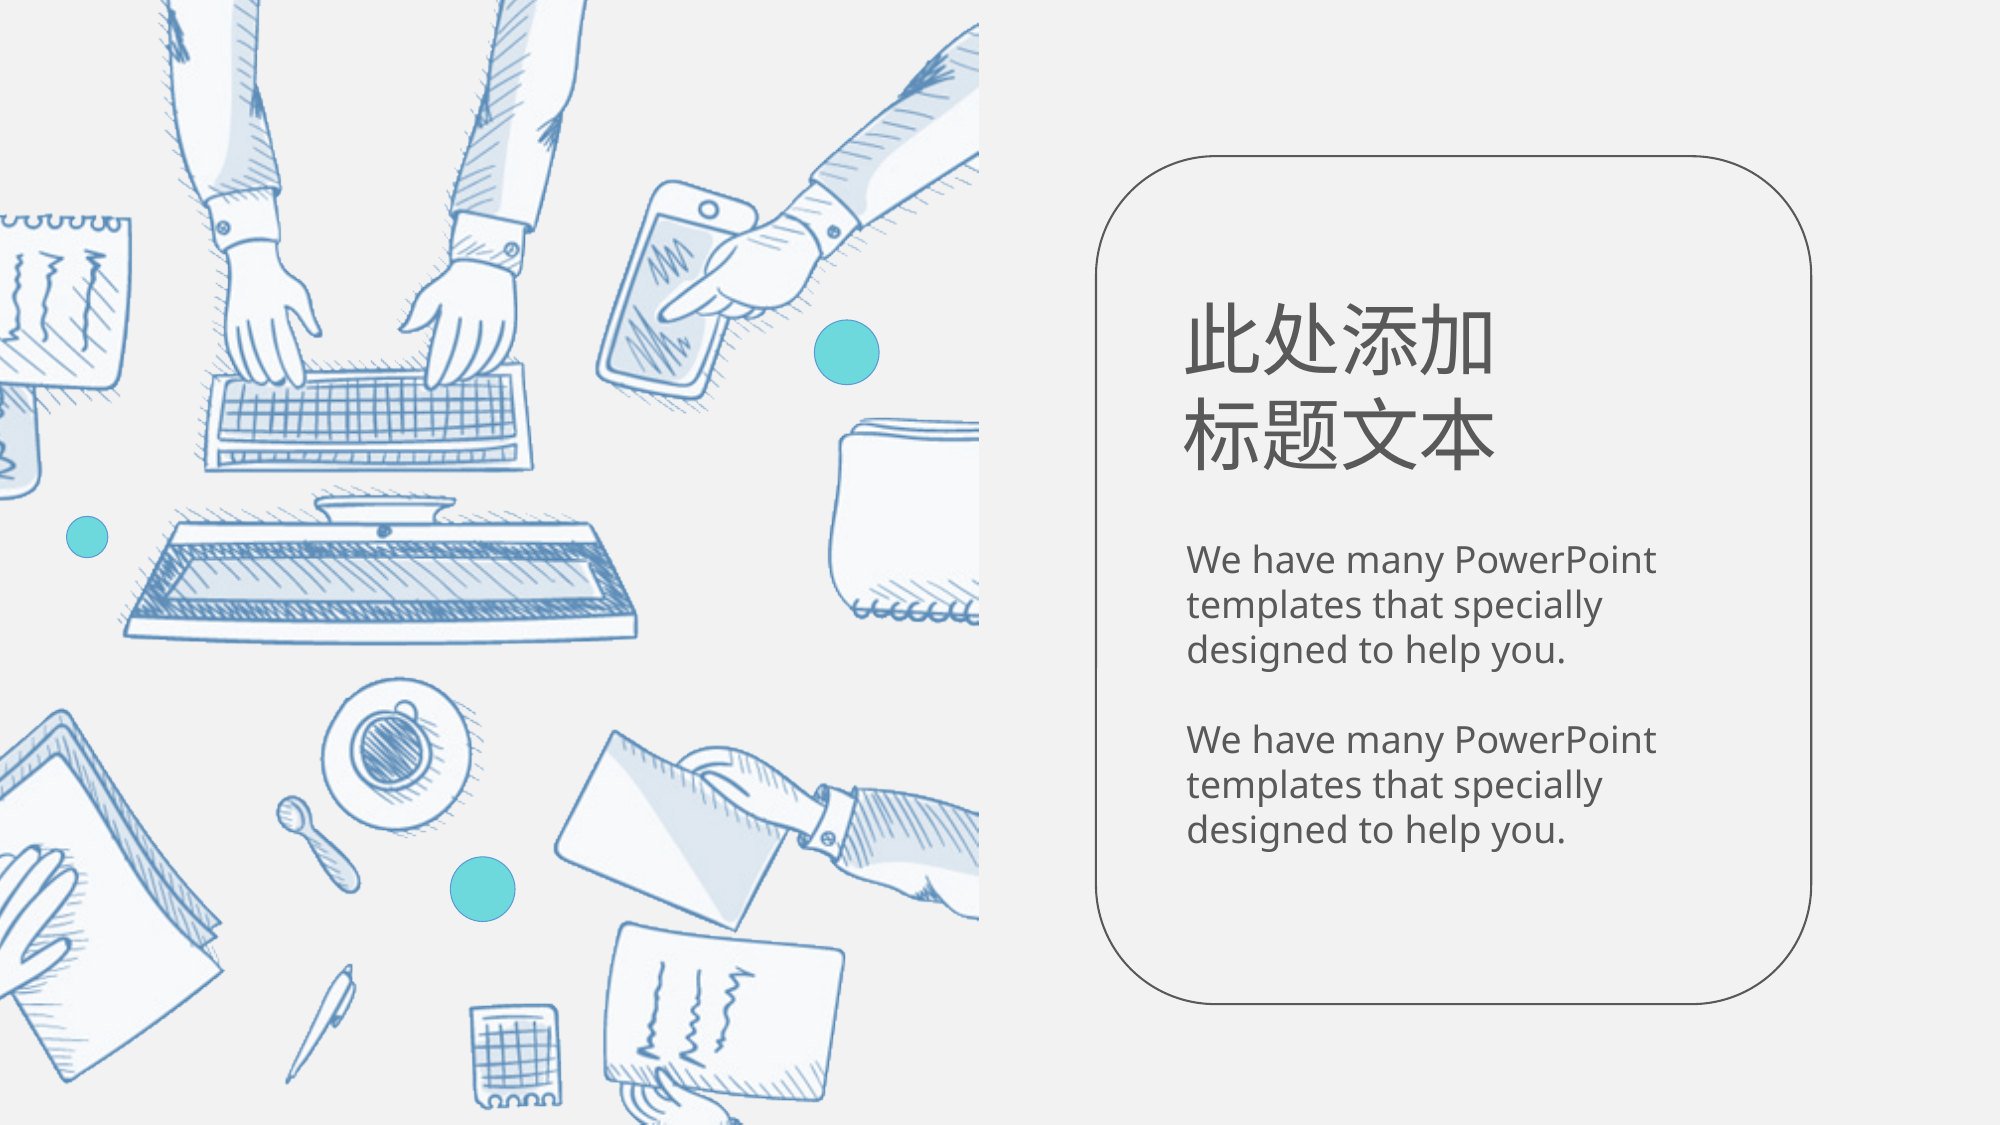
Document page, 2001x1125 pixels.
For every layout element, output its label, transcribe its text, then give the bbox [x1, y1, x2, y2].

text_box 此处添加 标题文本 [1167, 282, 1939, 488]
picture [0, 0, 979, 1125]
text_box [1094, 155, 1813, 1006]
